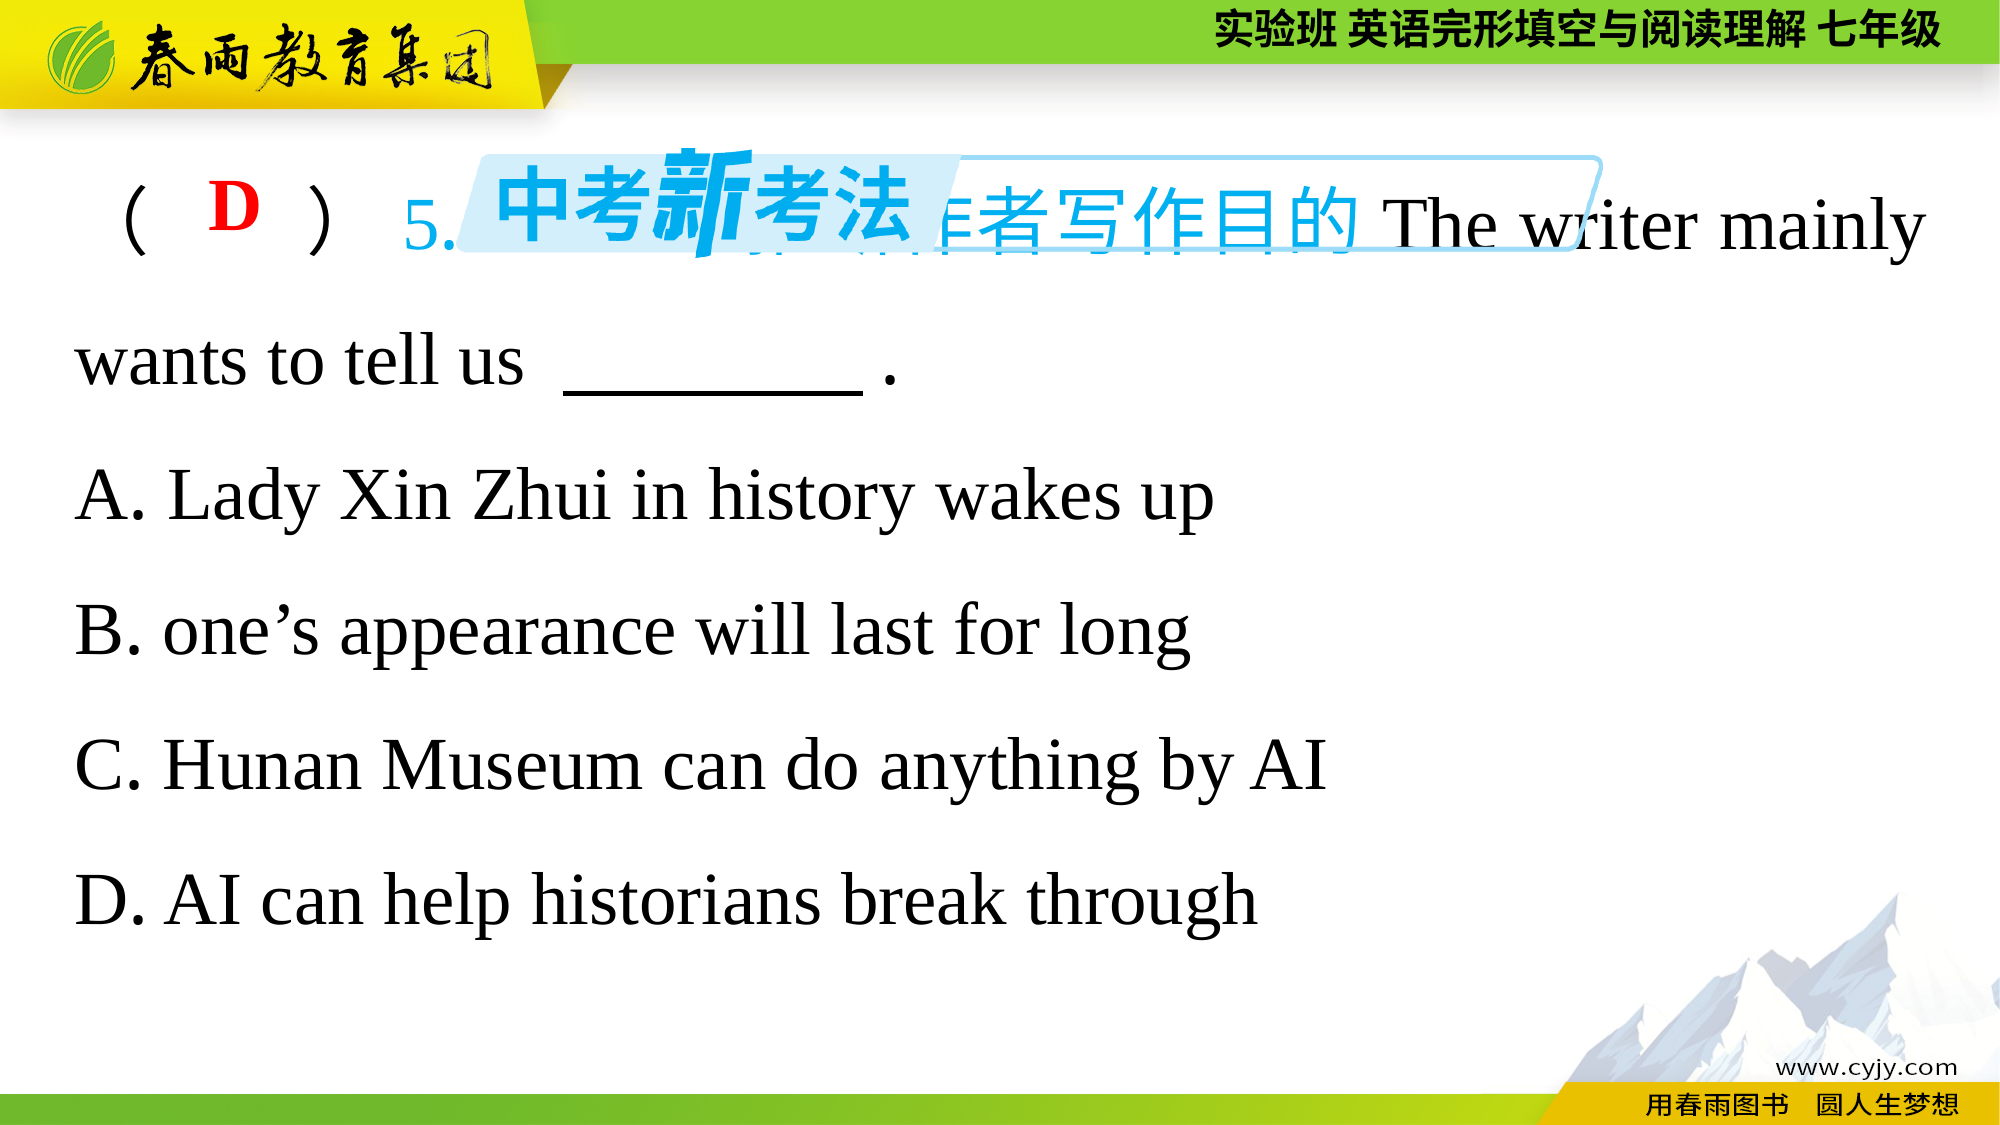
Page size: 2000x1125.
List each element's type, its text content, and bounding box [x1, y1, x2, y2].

list （ ）5. 推断作者写作目的The writer mainly wants to tell us . A. Lady Xin Zhui in history wakes up B. one’s appearance will last for long C. Hunan Museum can do anything by AI D. AI can help historians break through [59, 122, 1944, 956]
picture [0, 0, 2000, 1125]
text_box D [193, 148, 278, 253]
